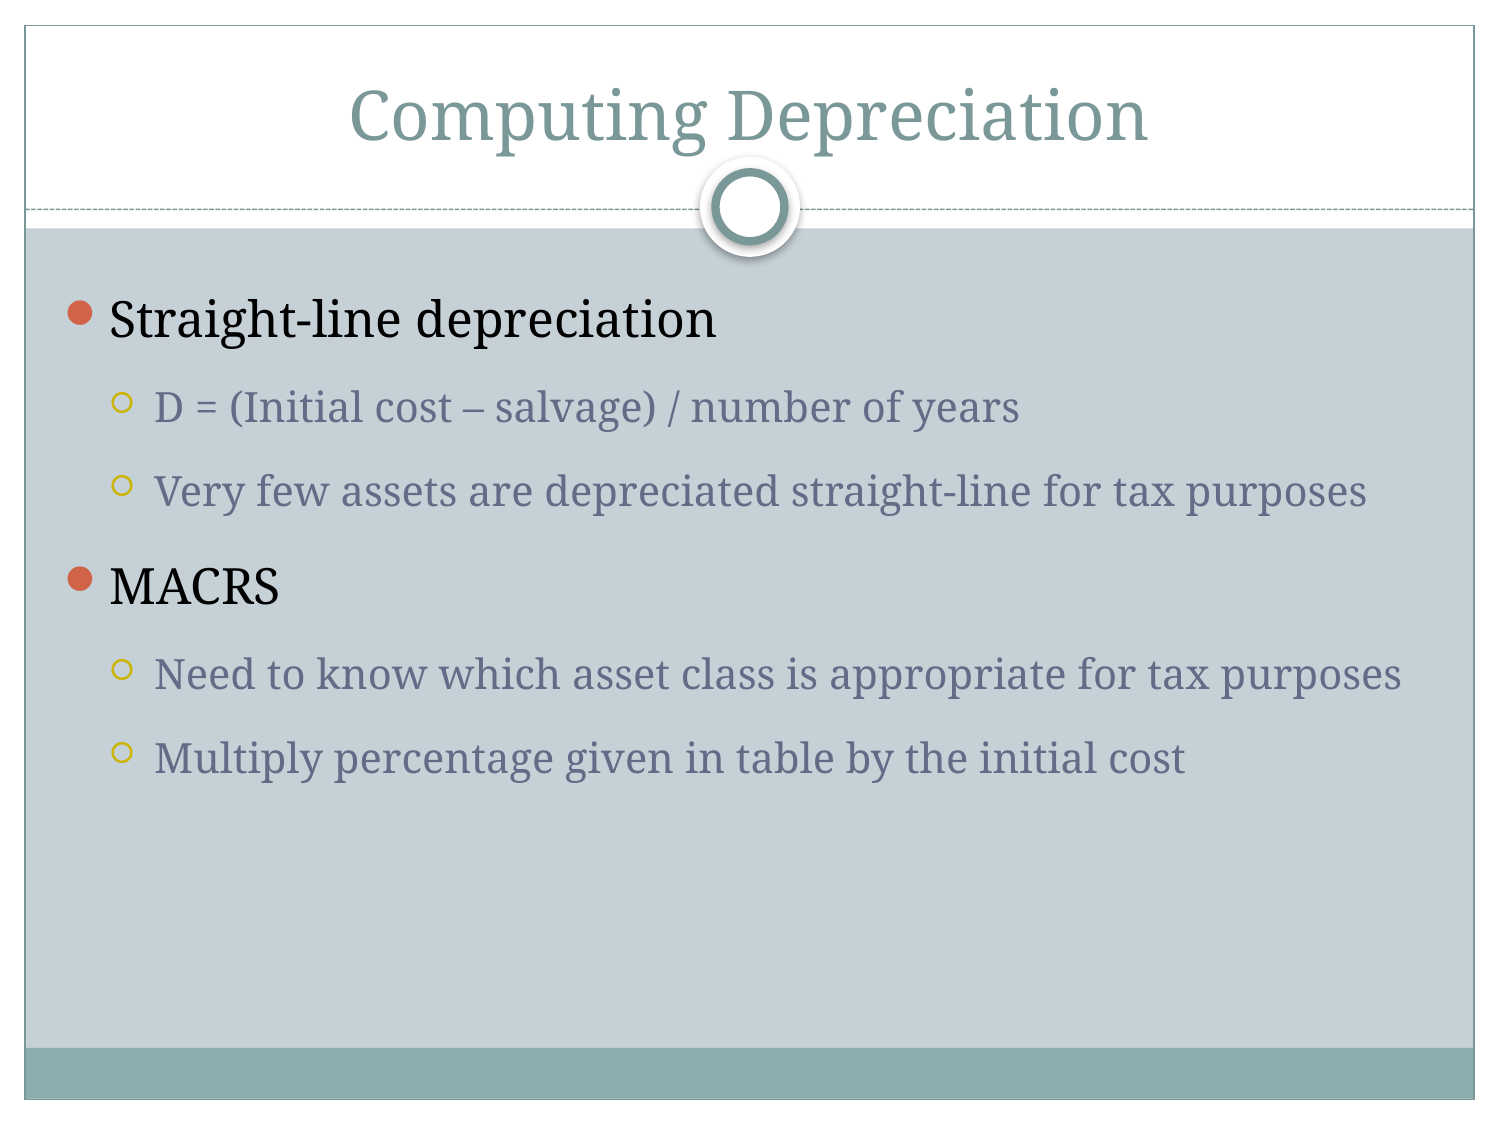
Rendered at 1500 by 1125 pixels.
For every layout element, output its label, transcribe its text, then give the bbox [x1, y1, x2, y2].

list Straight-line depreciation D = (Initial cost – salvage) / number of years Very few assets are depreciated straight-line for tax purposes MACRS Need to know which asset class is appropriate for tax purposes Multiply percentage given in table by the initial cost [49, 250, 1445, 1001]
title Computing Depreciation [49, 37, 1450, 162]
